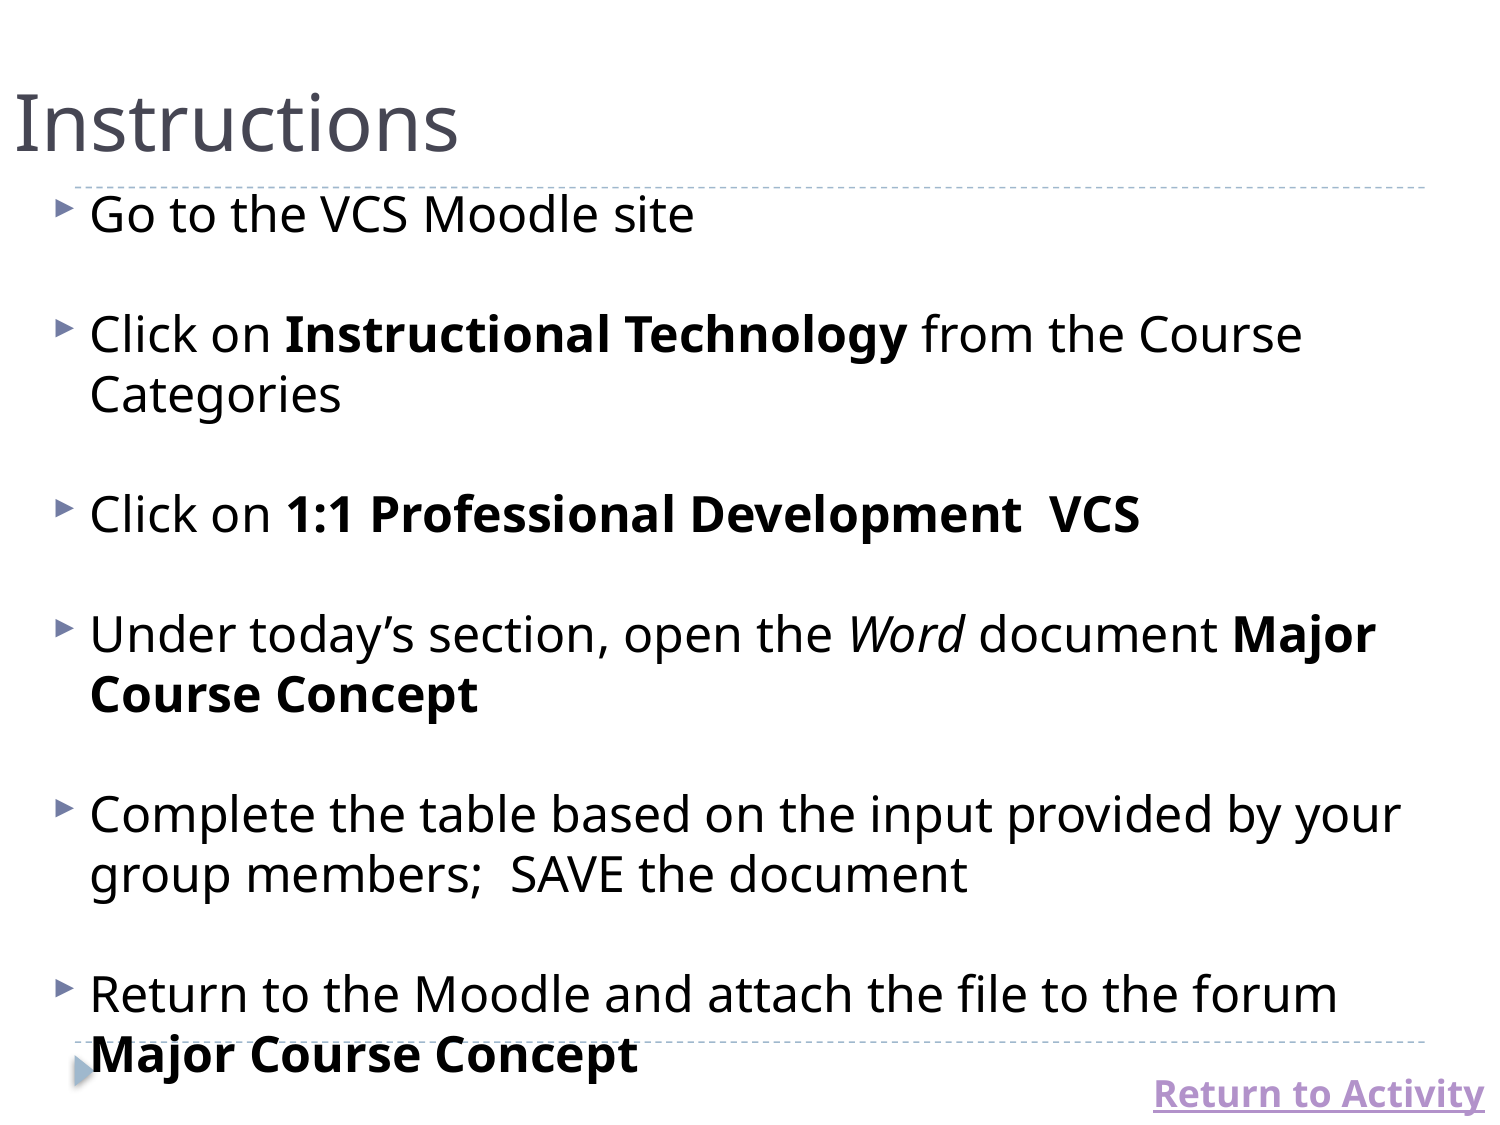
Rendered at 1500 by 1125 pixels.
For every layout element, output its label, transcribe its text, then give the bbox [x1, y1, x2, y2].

title Instructions [0, 0, 1350, 175]
list Go to the VCS Moodle site Click on Instructional Technology from the Course Categories Click on 1:1 Professional Development VCS Under today’s section, open the Word document Major Course Concept Complete the table based on the input provided by your group members; SAVE the document Return to the Moodle and attach the file to the forum Major Course Concept [37, 174, 1475, 1125]
text_box Return to Activity [974, 1062, 1500, 1125]
